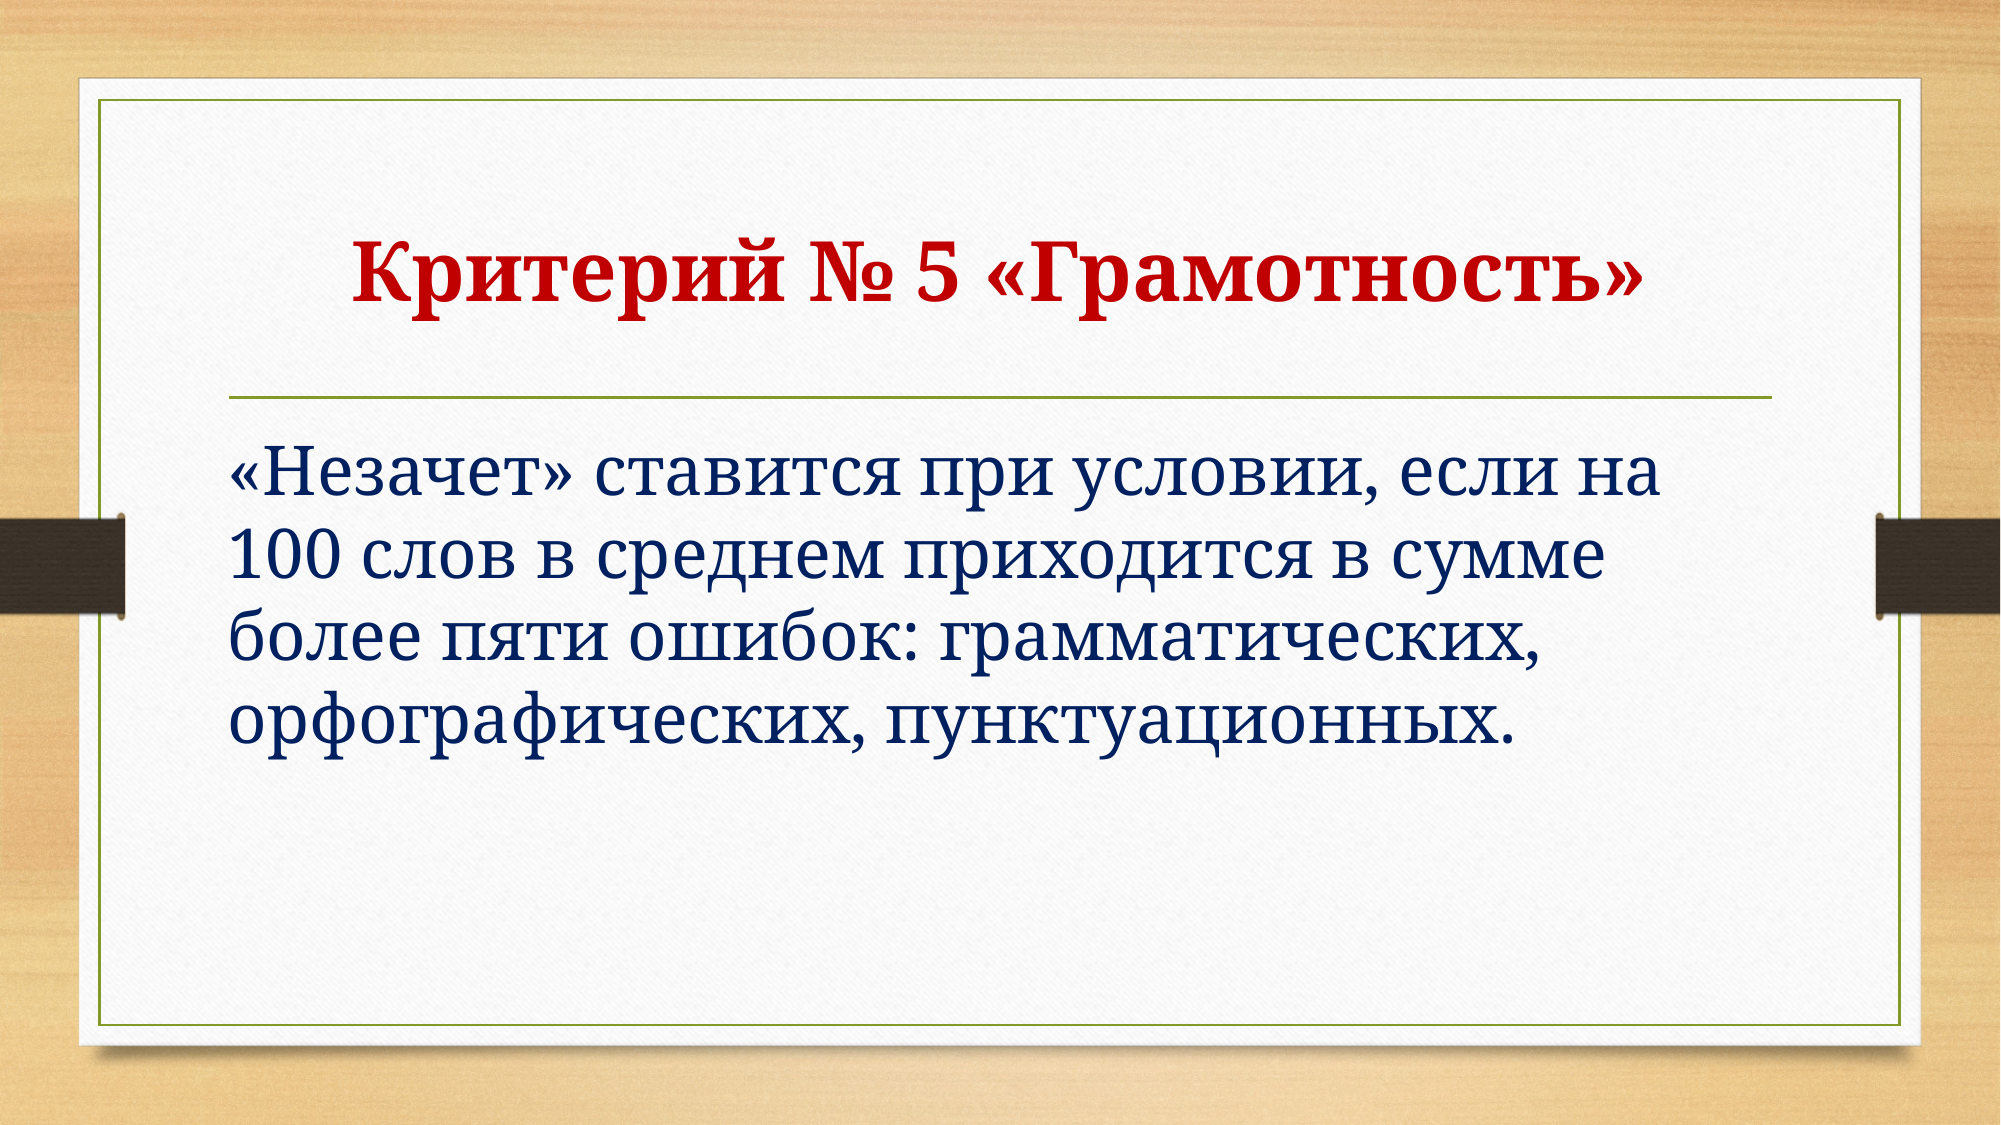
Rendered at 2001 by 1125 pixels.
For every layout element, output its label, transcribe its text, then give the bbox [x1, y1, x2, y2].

picture [0, 0, 2001, 1125]
list «Незачет» ставится при условии, если на 100 слов в среднем приходится в сумме более пяти ошибок: грамматических, орфографических, пунктуационных. [212, 419, 1788, 964]
title Критерий № 5 «Грамотность» [212, 161, 1788, 375]
